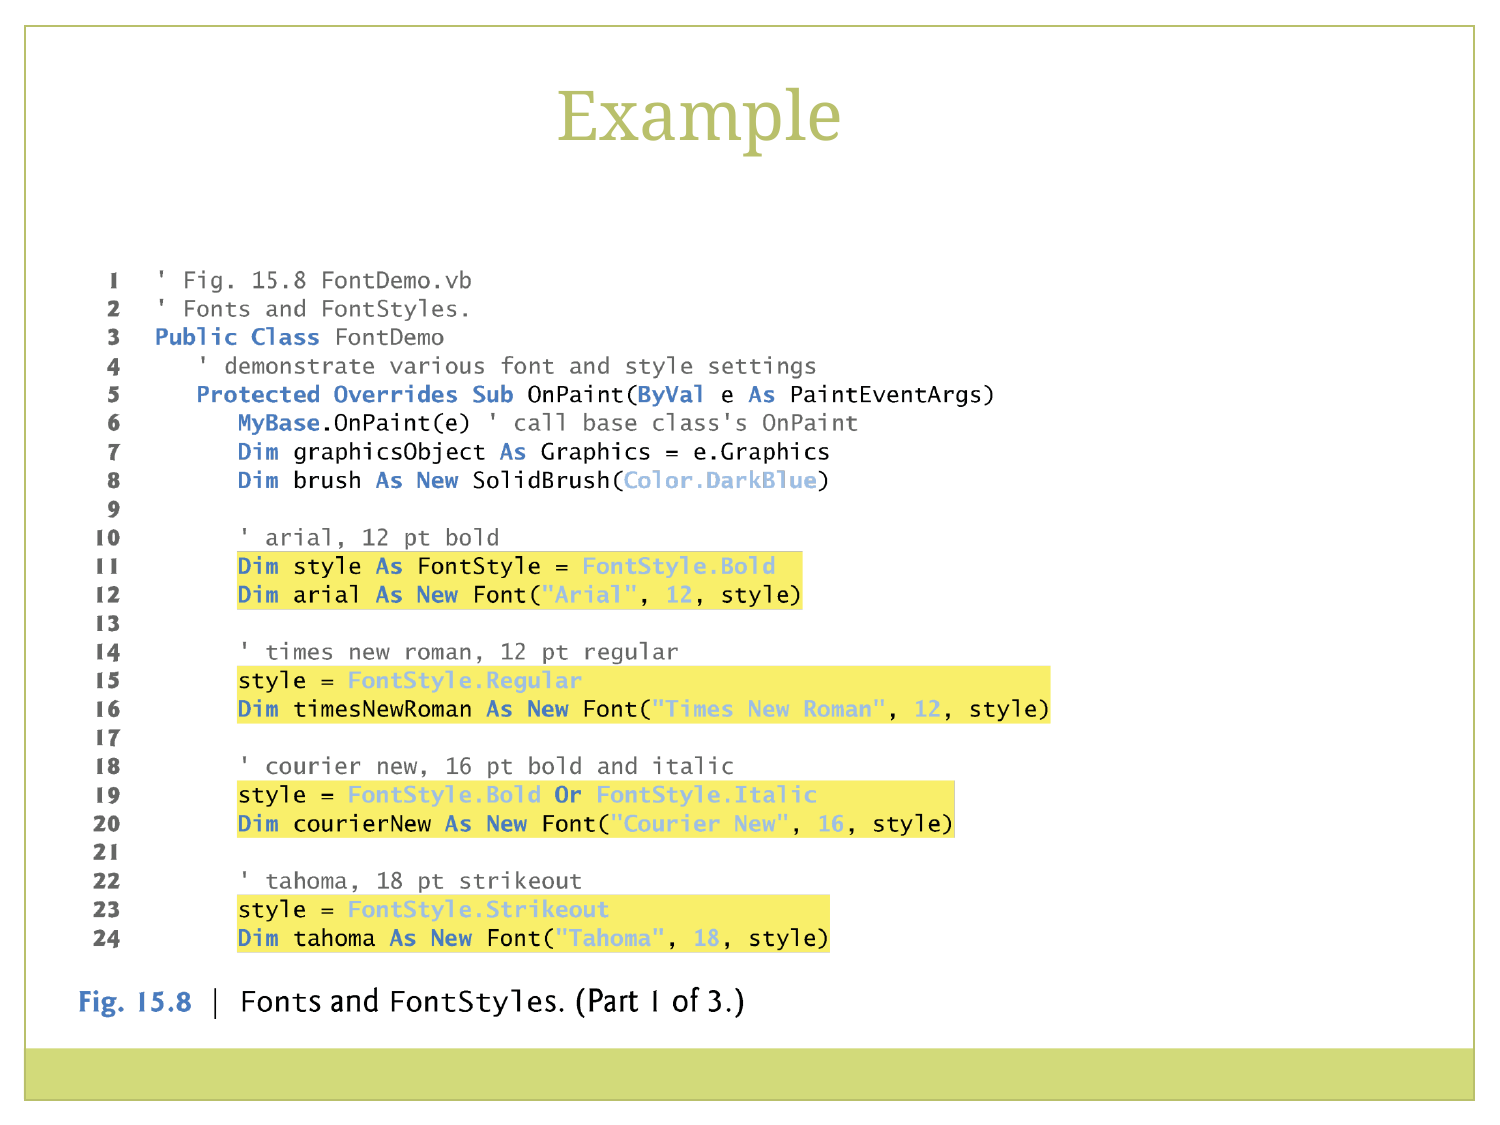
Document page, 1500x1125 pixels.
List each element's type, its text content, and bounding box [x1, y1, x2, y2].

picture [5, 183, 1500, 1095]
title Example [0, 37, 1400, 162]
